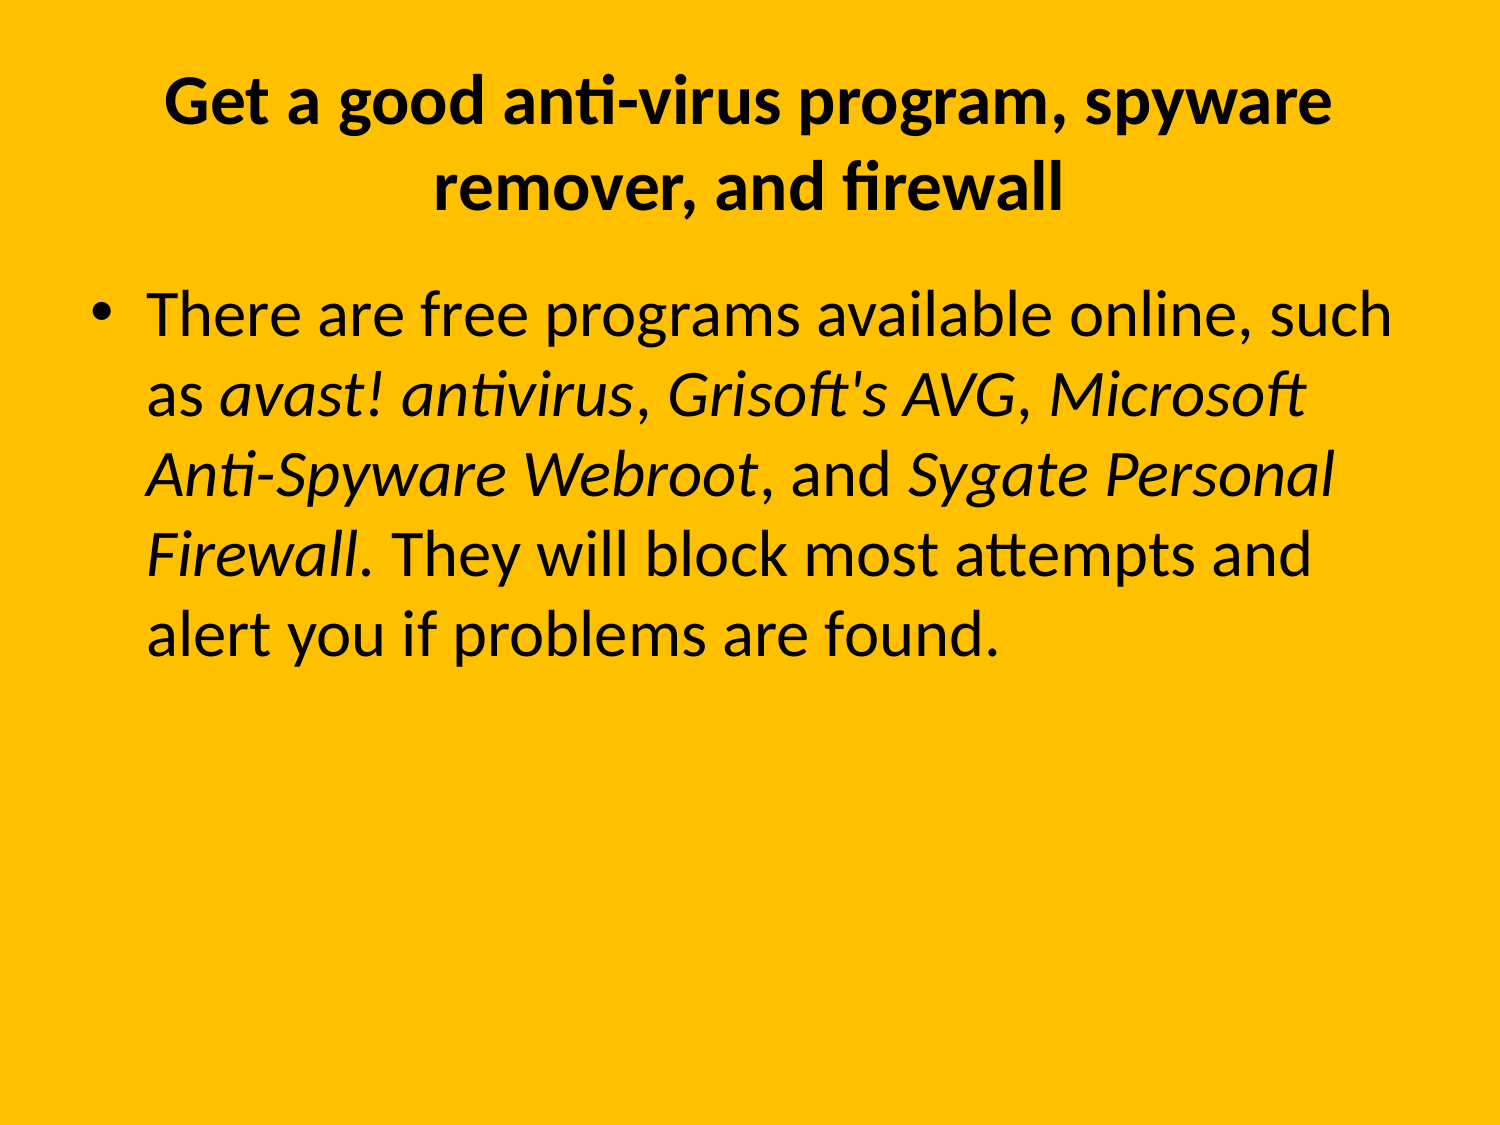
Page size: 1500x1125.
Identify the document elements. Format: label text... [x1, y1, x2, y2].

title Get a good anti-virus program, spyware remover, and firewall [75, 45, 1425, 233]
list There are free programs available online, such as avast! antivirus, Grisoft's AVG, Microsoft Anti-Spyware Webroot, and Sygate Personal Firewall. They will block most attempts and alert you if problems are found. [75, 262, 1425, 1005]
